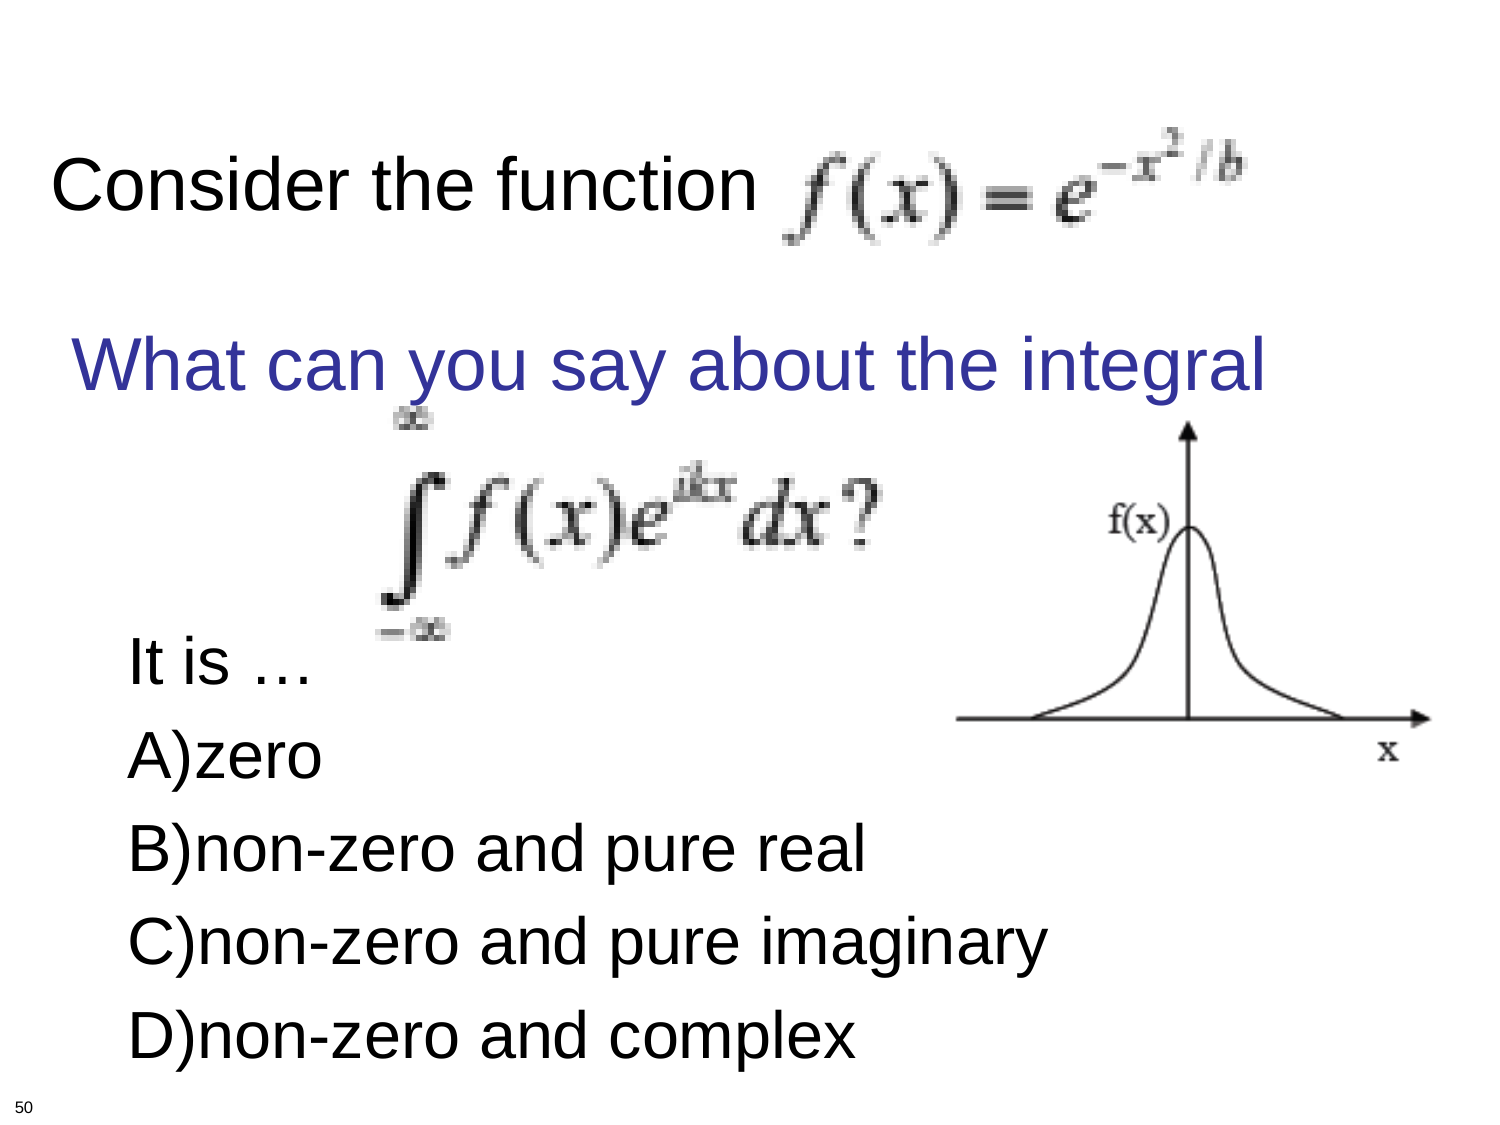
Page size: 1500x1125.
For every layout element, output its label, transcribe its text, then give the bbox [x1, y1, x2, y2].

title Consider the function What can you say about the integral [35, 53, 1388, 488]
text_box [363, 370, 884, 654]
text_box 50 [0, 1089, 50, 1125]
list It is … zero non-zero and pure real non-zero and pure imaginary non-zero and complex [112, 610, 1388, 1091]
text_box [771, 104, 1261, 259]
picture [952, 412, 1445, 772]
